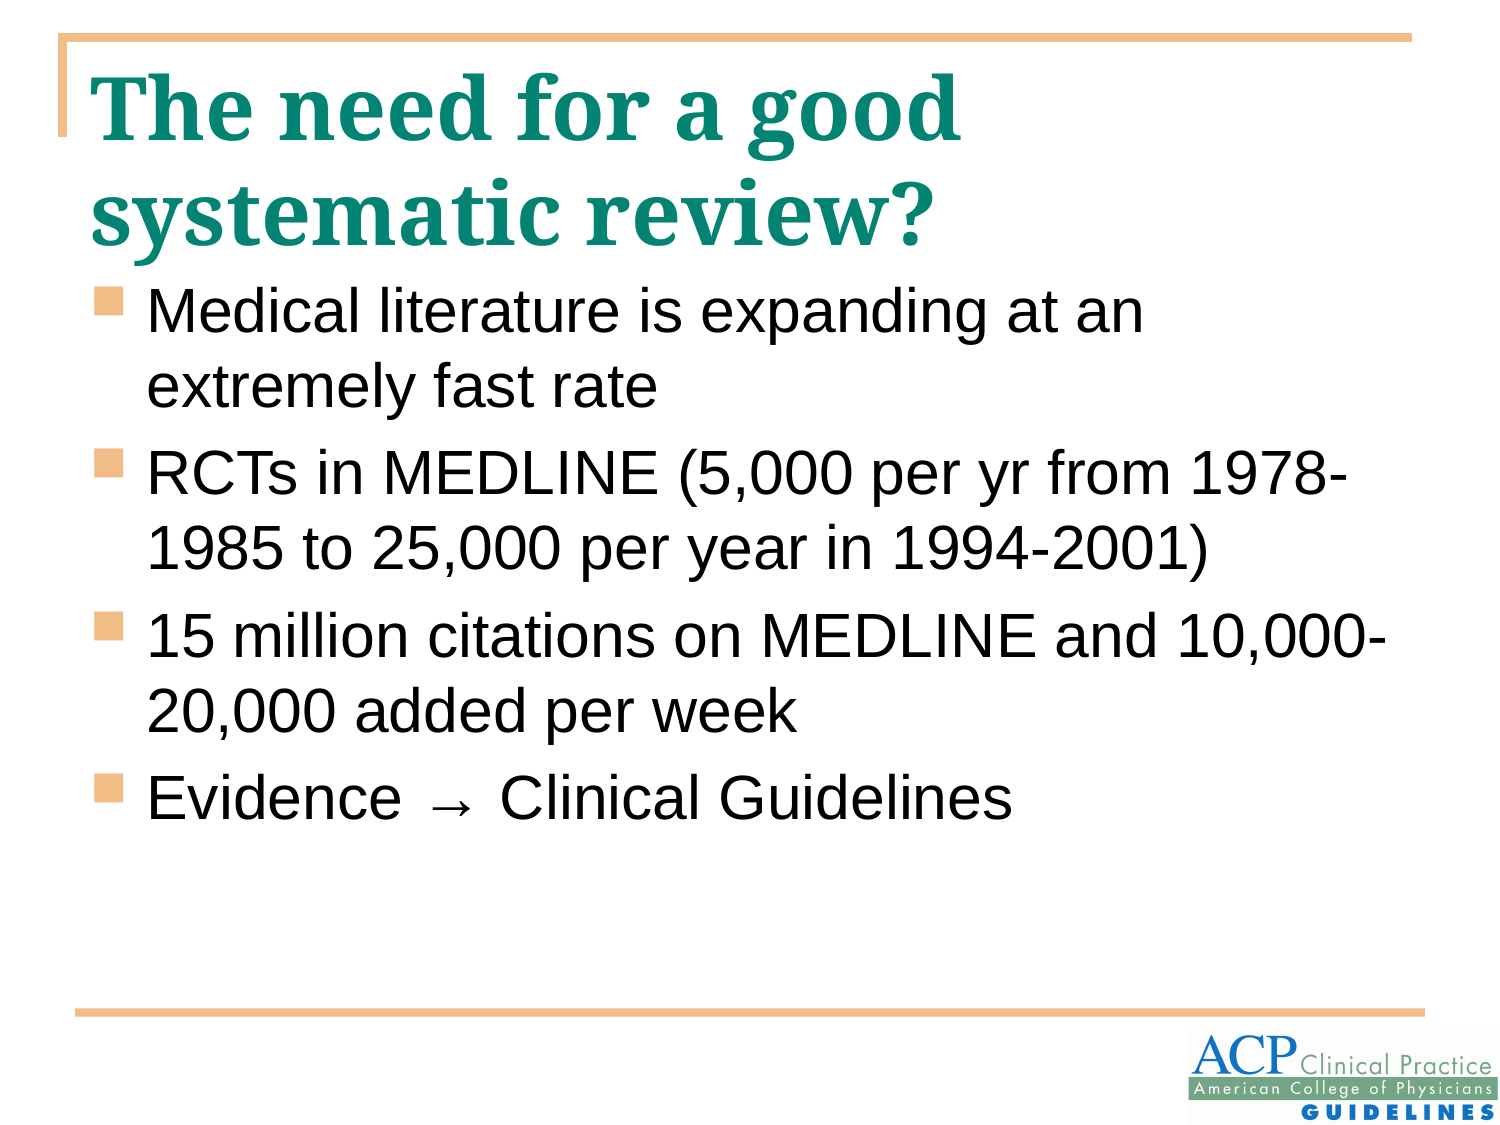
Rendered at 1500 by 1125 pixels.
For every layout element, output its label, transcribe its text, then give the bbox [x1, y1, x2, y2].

title The need for a good systematic review? [74, 45, 1426, 233]
list Medical literature is expanding at an extremely fast rate RCTs in MEDLINE (5,000 per yr from 1978-1985 to 25,000 per year in 1994-2001) 15 million citations on MEDLINE and 10,000-20,000 added per week Evidence → Clinical Guidelines [74, 262, 1426, 1006]
picture [1187, 1026, 1500, 1125]
